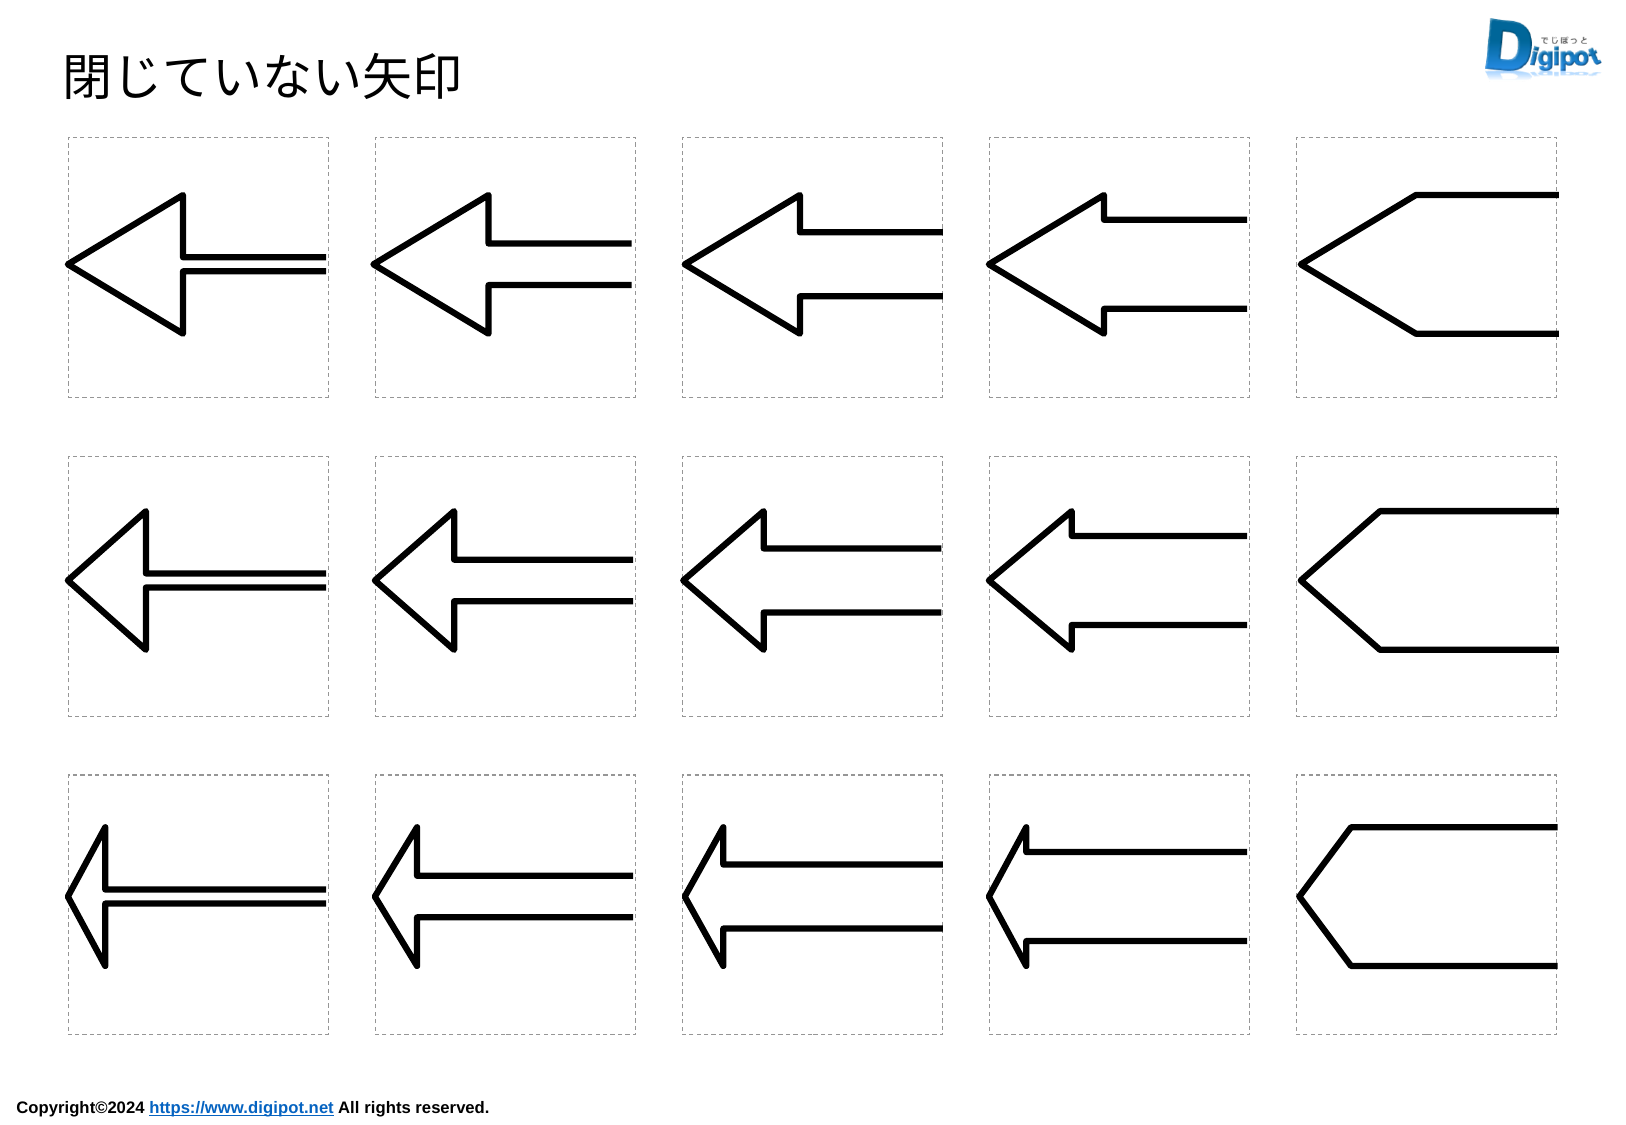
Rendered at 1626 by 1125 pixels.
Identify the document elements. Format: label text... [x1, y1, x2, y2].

text_box [988, 827, 1248, 966]
text_box [1300, 195, 1559, 334]
text_box [1299, 827, 1558, 966]
text_box [684, 195, 943, 334]
text_box [374, 827, 634, 966]
text_box [373, 195, 632, 334]
text_box [988, 195, 1248, 334]
text_box [1300, 511, 1559, 650]
text_box [988, 511, 1248, 650]
text_box [67, 511, 327, 650]
text_box [374, 511, 634, 650]
text_box [67, 827, 327, 966]
picture [1485, 18, 1602, 82]
text_box 閉じていない矢印 [47, 38, 478, 113]
text_box [683, 511, 942, 650]
text_box [67, 195, 327, 334]
text_box [684, 827, 943, 966]
